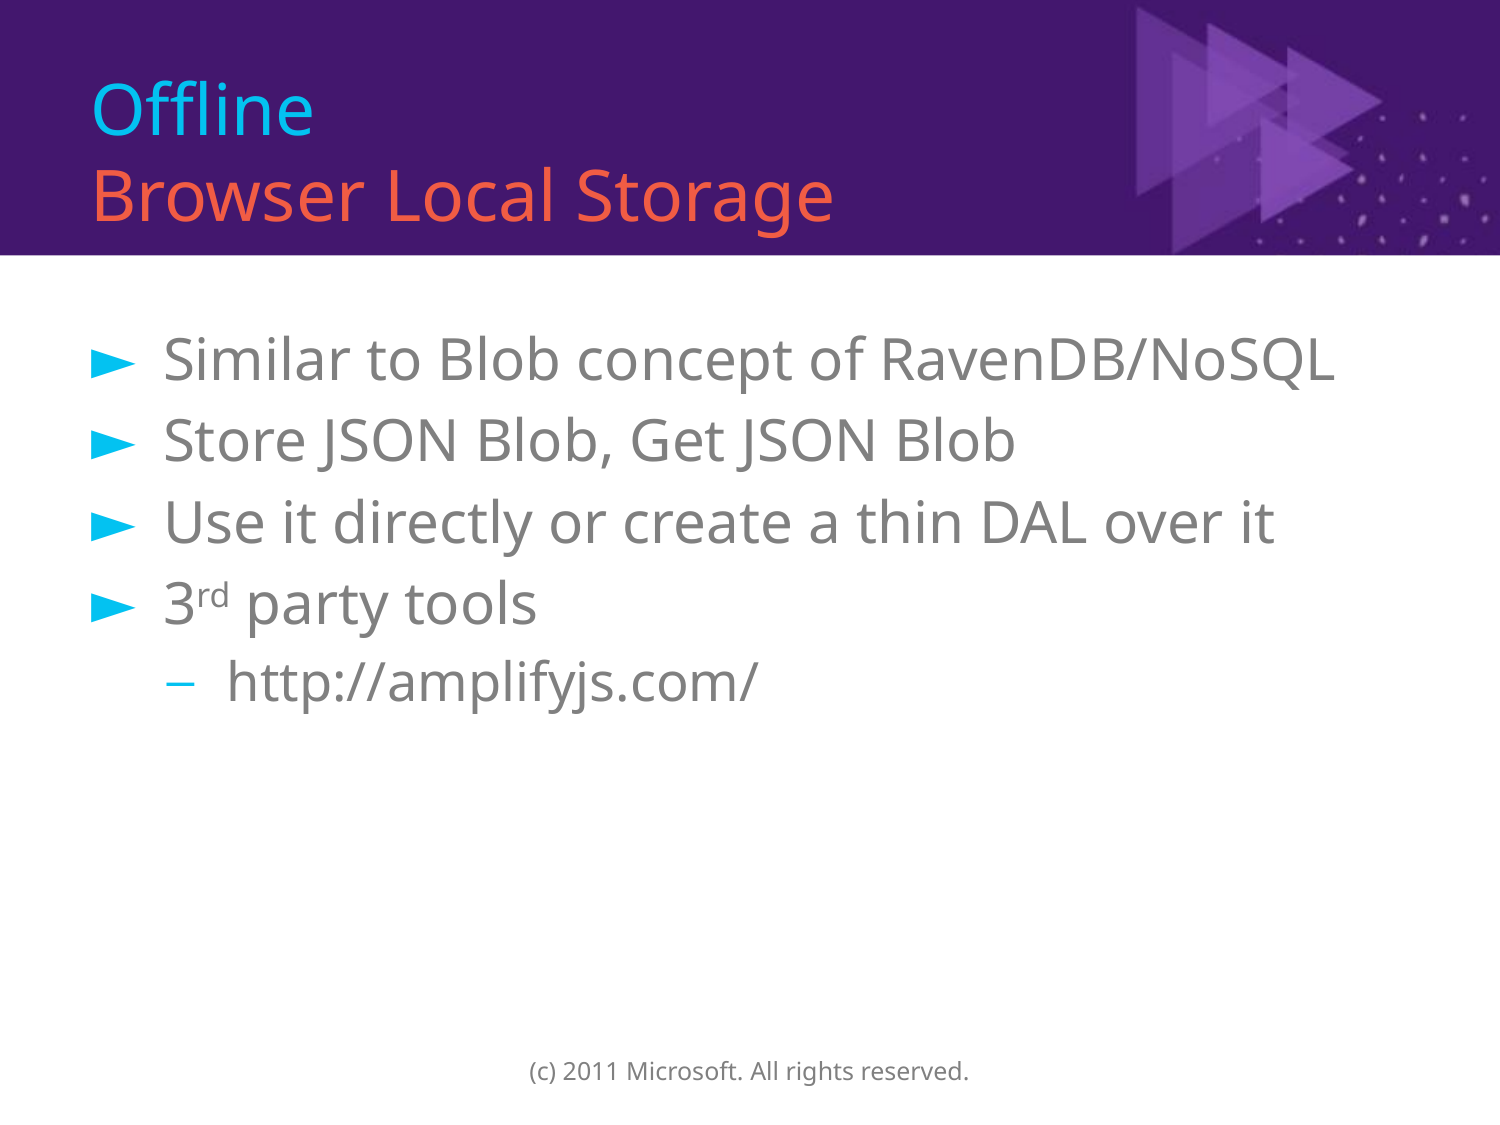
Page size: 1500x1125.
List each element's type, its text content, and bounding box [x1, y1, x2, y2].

picture [0, 0, 1500, 255]
list Similar to Blob concept of RavenDB/NoSQL Store JSON Blob, Get JSON Blob Use it directly or create a thin DAL over it 3rd party tools http://amplifyjs.com/ [76, 314, 1427, 946]
title Offline Browser Local Storage [75, 56, 1425, 244]
footer (c) 2011 Microsoft. All rights reserved. [512, 1042, 988, 1103]
